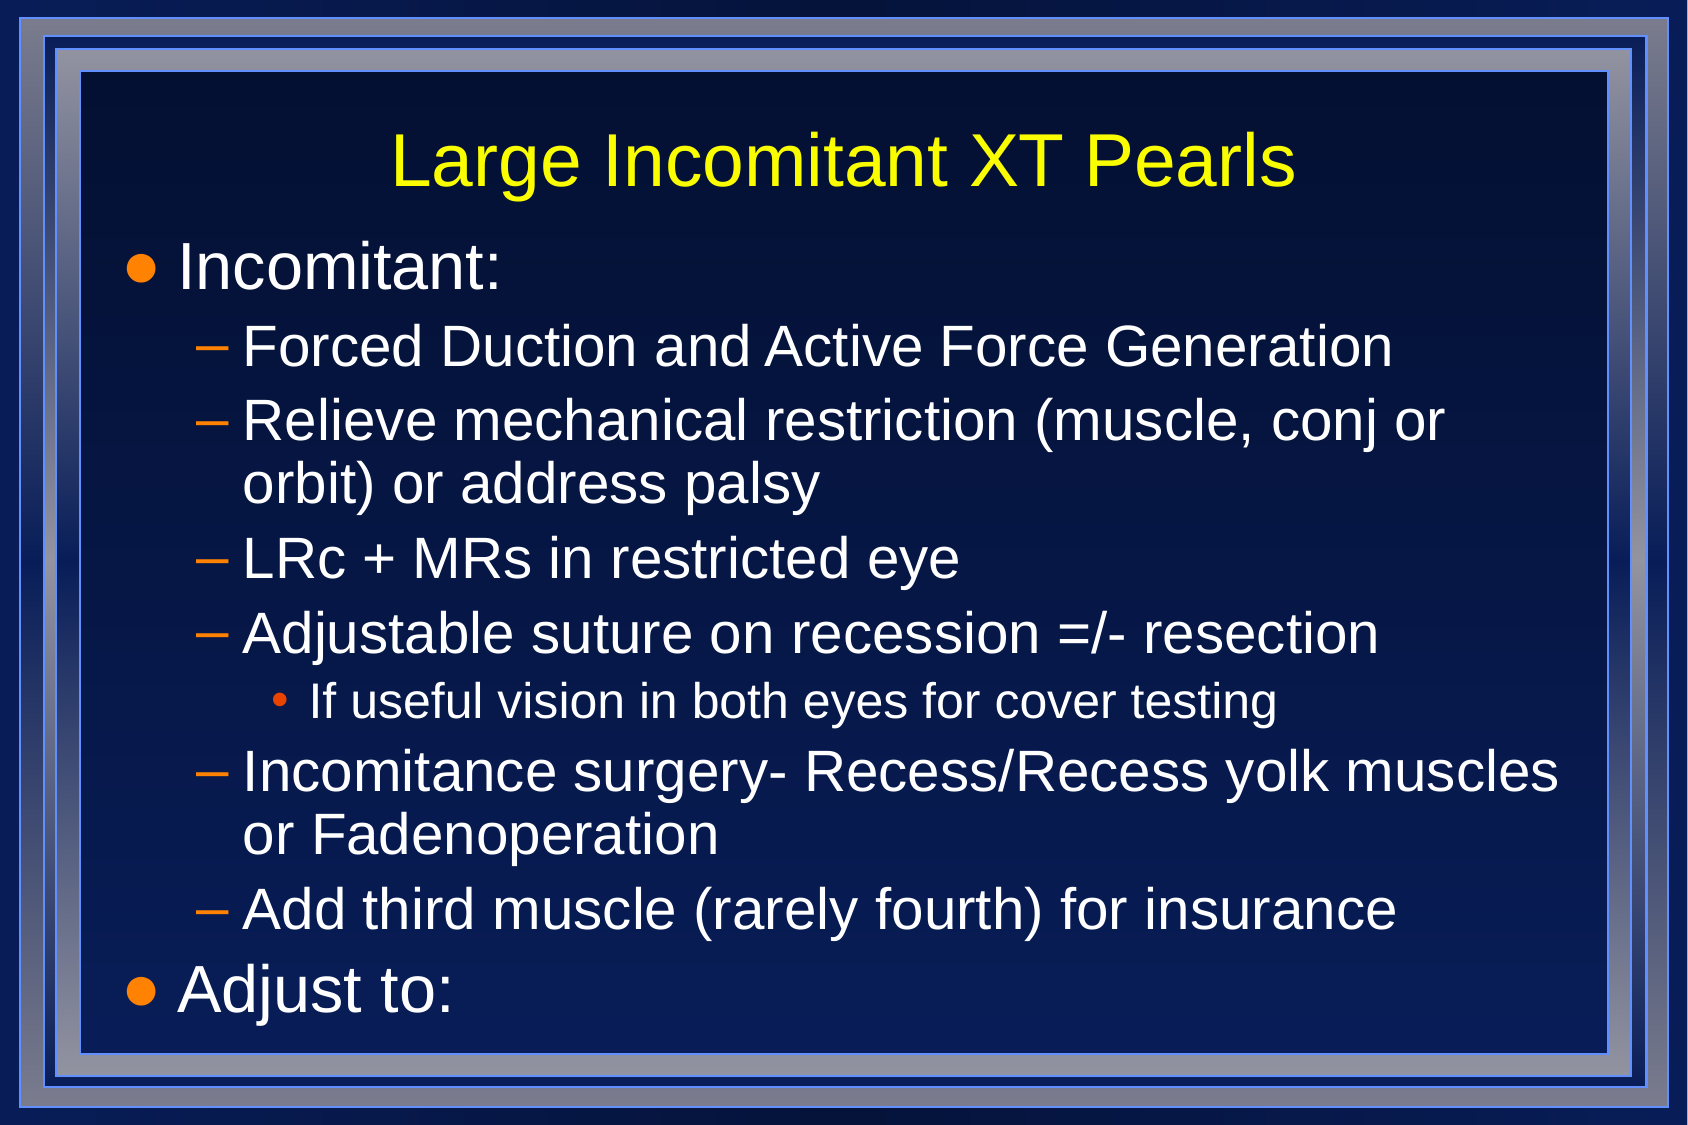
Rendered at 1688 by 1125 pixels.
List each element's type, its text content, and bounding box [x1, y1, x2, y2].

title Large Incomitant XT Pearls [206, 62, 1482, 224]
list Incomitant: Forced Duction and Active Force Generation Relieve mechanical restriction (muscle, conj or orbit) or address palsy LRc + MRs in restricted eye Adjustable suture on recession =/- resection If useful vision in both eyes for cover testing Incomitance surgery- Recess/Recess yolk muscles or Fadenoperation Add third muscle (rarely fourth) for insurance Adjust to: [106, 224, 1582, 988]
